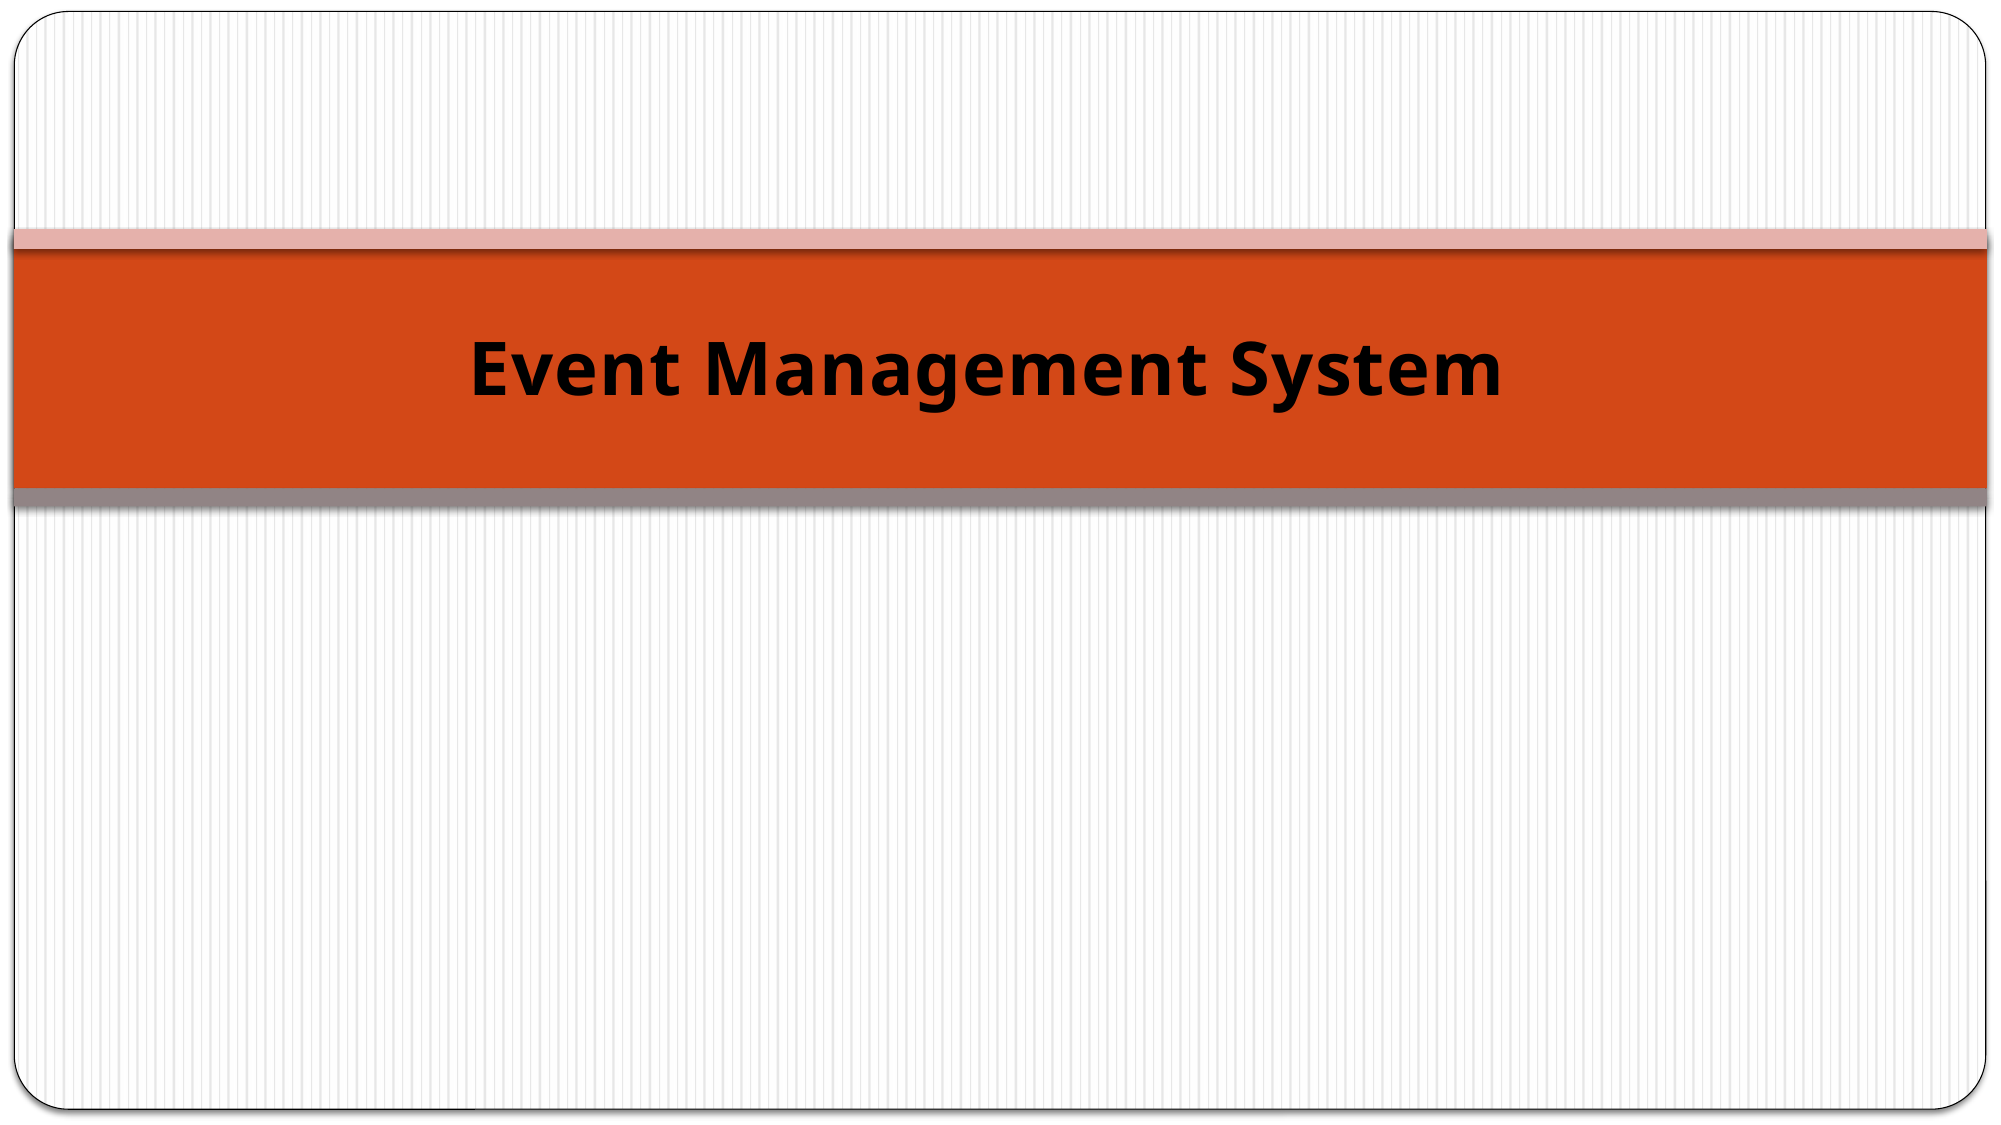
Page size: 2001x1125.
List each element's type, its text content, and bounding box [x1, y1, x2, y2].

title Event Management System [237, 312, 1738, 426]
